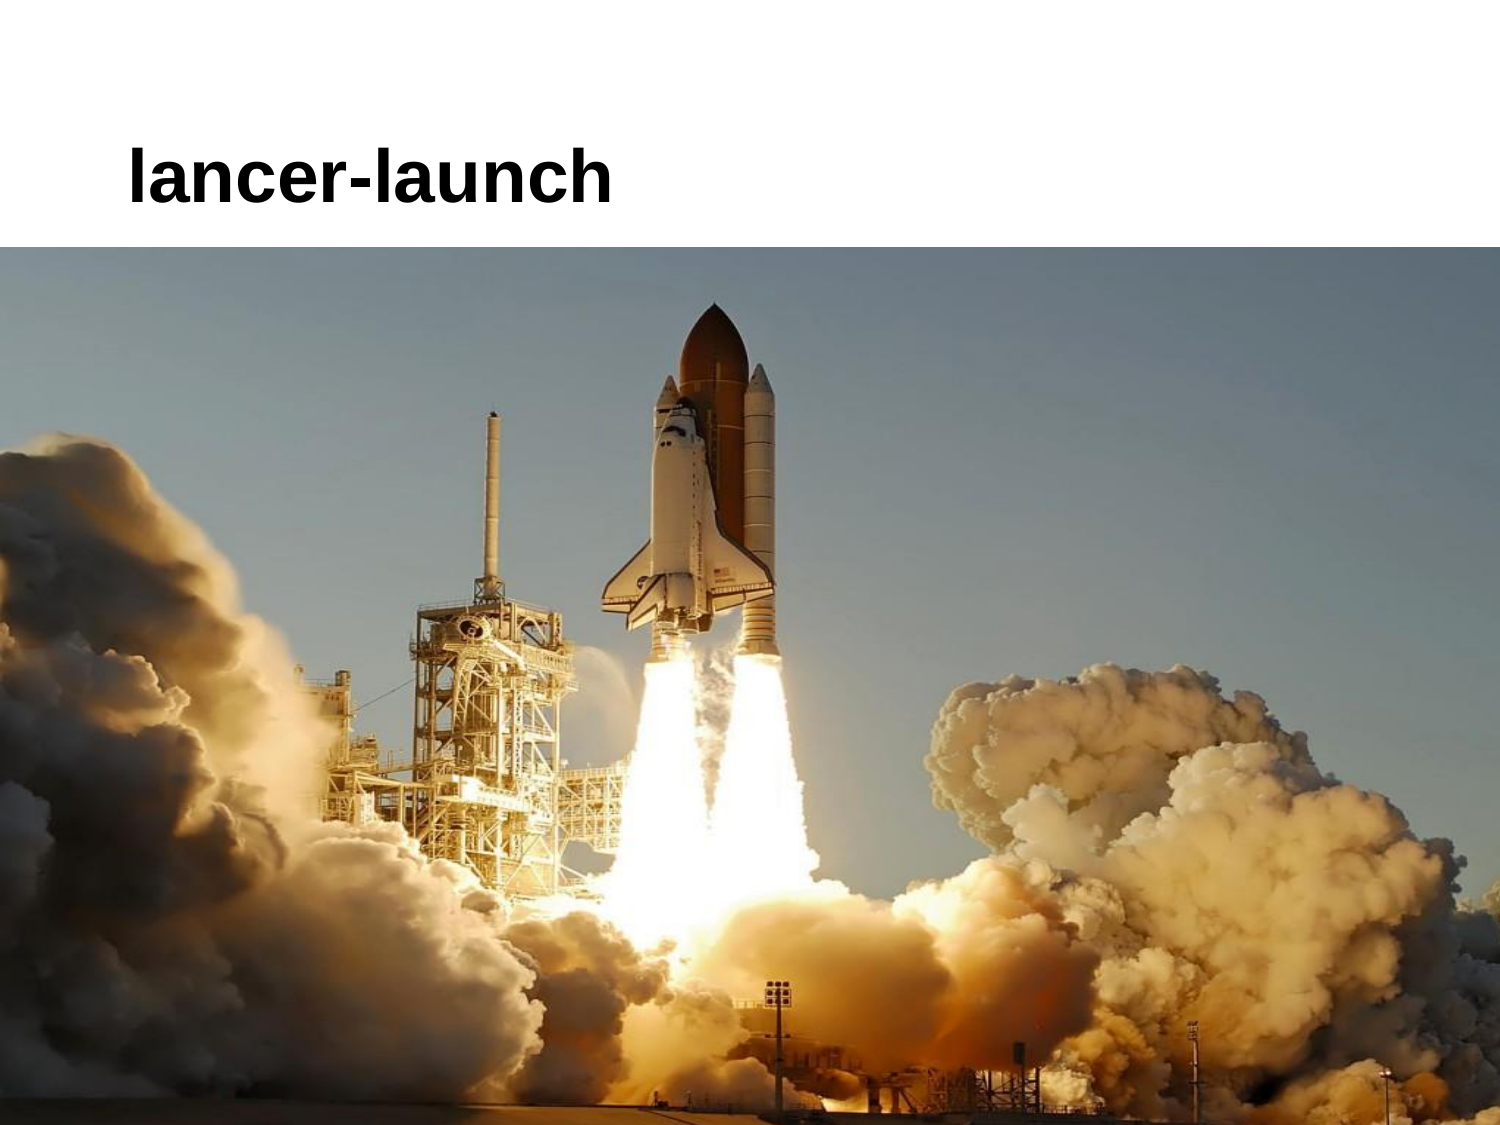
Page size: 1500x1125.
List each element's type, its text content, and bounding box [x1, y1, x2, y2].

text_box [0, 247, 1500, 1125]
title lancer-launch [75, 14, 1425, 233]
